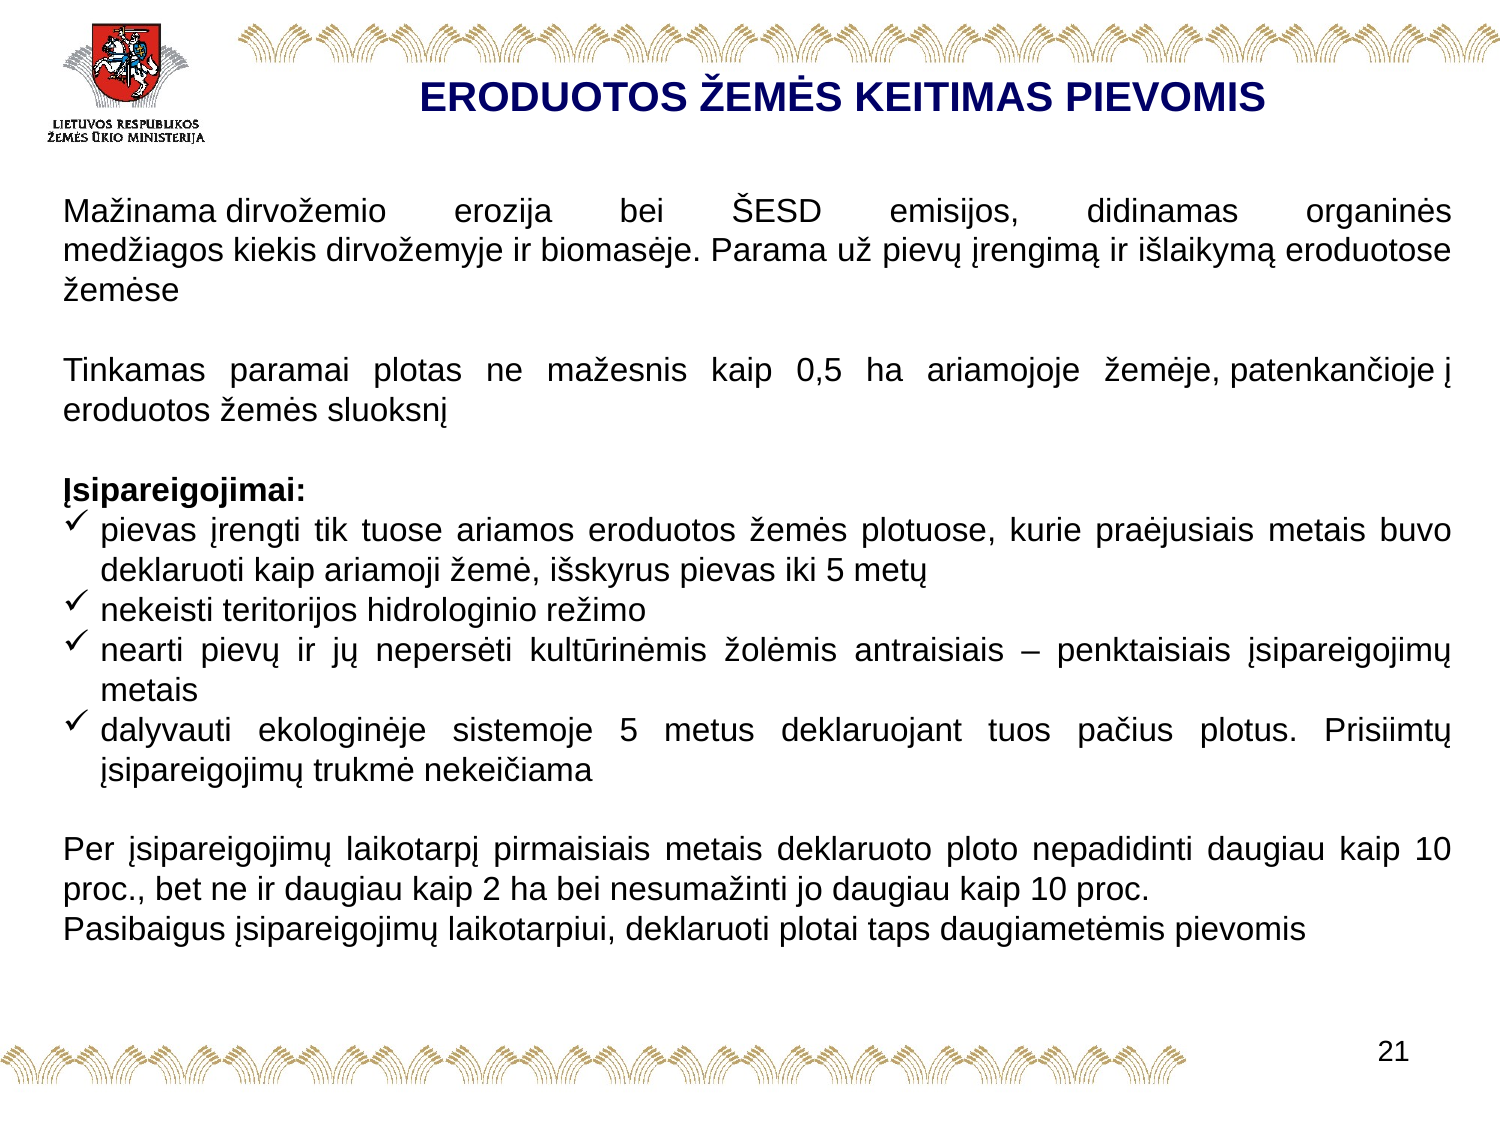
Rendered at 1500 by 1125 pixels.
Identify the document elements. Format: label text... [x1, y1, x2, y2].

text_box ERODUOTOS ŽEMĖS KEITIMAS PIEVOMIS [186, 62, 1500, 128]
slide_number 21 [1074, 1024, 1426, 1103]
text_box Mažinama dirvožemio erozija bei ŠESD emisijos, didinamas organinės medžiagos kiekis dirvožemyje ir biomasėje. Parama už pievų įrengimą ir išlaikymą eroduotose žemėse Tinkamas paramai plotas ne mažesnis kaip 0,5 ha ariamojoje žemėje, patenkančioje į eroduotos žemės sluoksnį Įsipareigojimai: pievas įrengti tik tuose ariamos eroduotos žemės plotuose, kurie praėjusiais metais buvo deklaruoti kaip ariamoji žemė, išskyrus pievas iki 5 metų nekeisti teritorijos hidrologinio režimo nearti pievų ir jų nepersėti kultūrinėmis žolėmis antraisiais – penktaisiais įsipareigojimų metais dalyvauti ekologinėje sistemoje 5 metus deklaruojant tuos pačius plotus. Prisiimtų įsipareigojimų trukmė nekeičiama Per įsipareigojimų laikotarpį pirmaisiais metais deklaruoto ploto nepadidinti daugiau kaip 10 proc., bet ne ir daugiau kaip 2 ha bei nesumažinti jo daugiau kaip 10 proc. Pasibaigus įsipareigojimų laikotarpiui, deklaruoti plotai taps daugiametėmis pievomis [47, 141, 1470, 955]
picture [0, 0, 1500, 1125]
